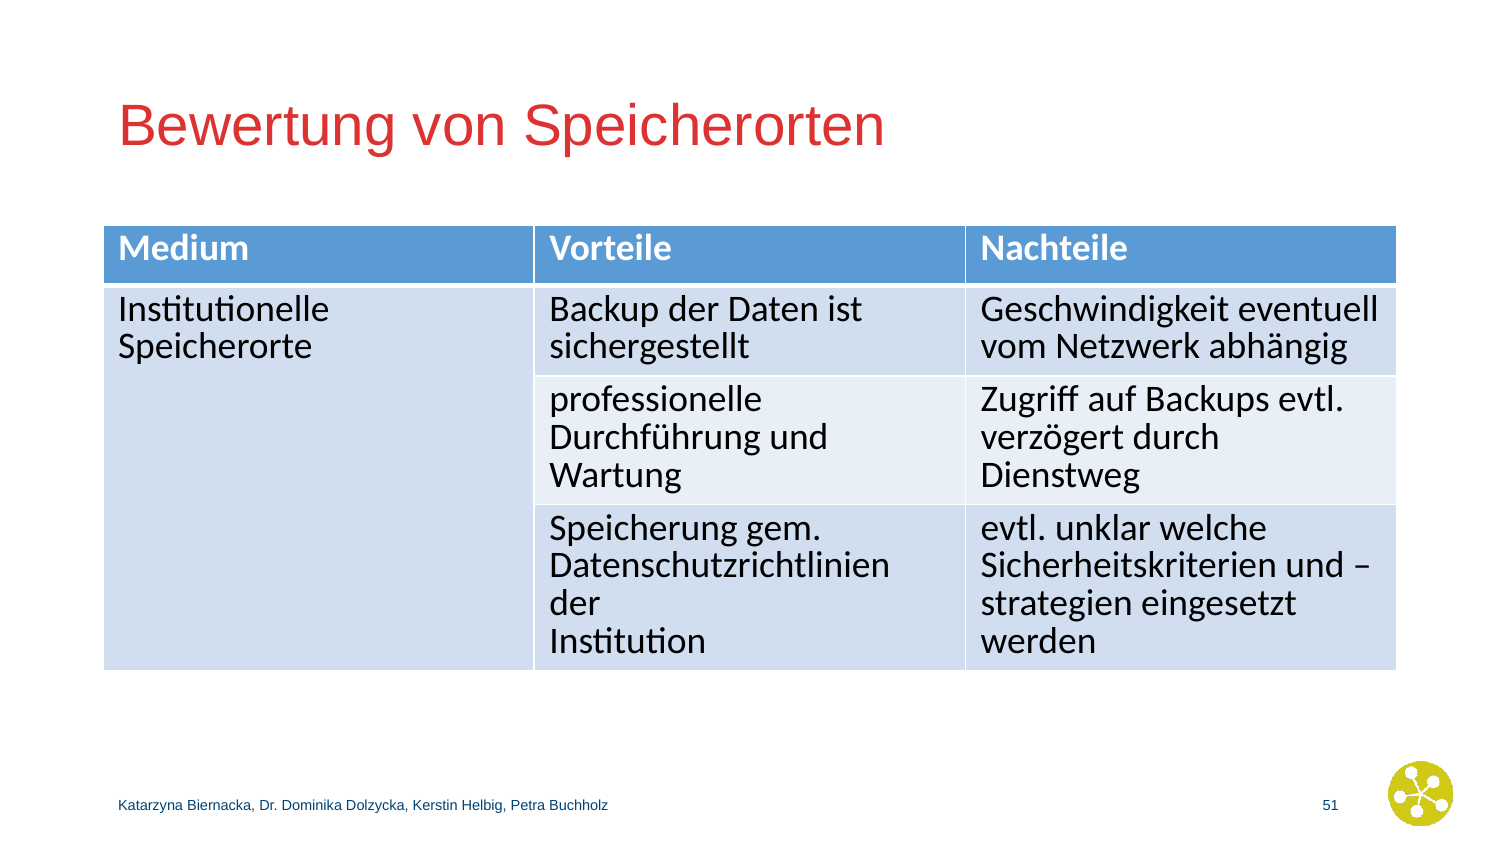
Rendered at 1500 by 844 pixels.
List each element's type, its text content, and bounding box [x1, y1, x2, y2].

title Bewertung von Speicherorten [103, 44, 1397, 208]
table_header Vorteile [535, 226, 965, 283]
footer Katarzyna Biernacka, Dr. Dominika Dolzycka, Kerstin Helbig, Petra Buchholz [103, 782, 742, 827]
table_header Medium [104, 226, 533, 283]
table_cell Backup der Daten ist sichergestellt [535, 288, 965, 375]
table_cell Zugriff auf Backups evtl. verzögert durch Dienstweg [966, 377, 1396, 504]
table_cell evtl. unklar welche Sicherheitskriterien und –strategien eingesetzt werden [966, 505, 1396, 670]
table_cell Geschwindigkeit eventuell vom Netzwerk abhängig [966, 288, 1396, 375]
picture [1388, 761, 1453, 826]
table_header Nachteile [966, 226, 1396, 283]
slide_number 50 [1016, 782, 1354, 827]
table_cell Speicherung gem. Datenschutzrichtlinien der Institution [535, 505, 965, 670]
table_cell professionelle Durchführung und Wartung [535, 377, 965, 504]
table_cell Institutionelle Speicherorte [104, 288, 533, 670]
